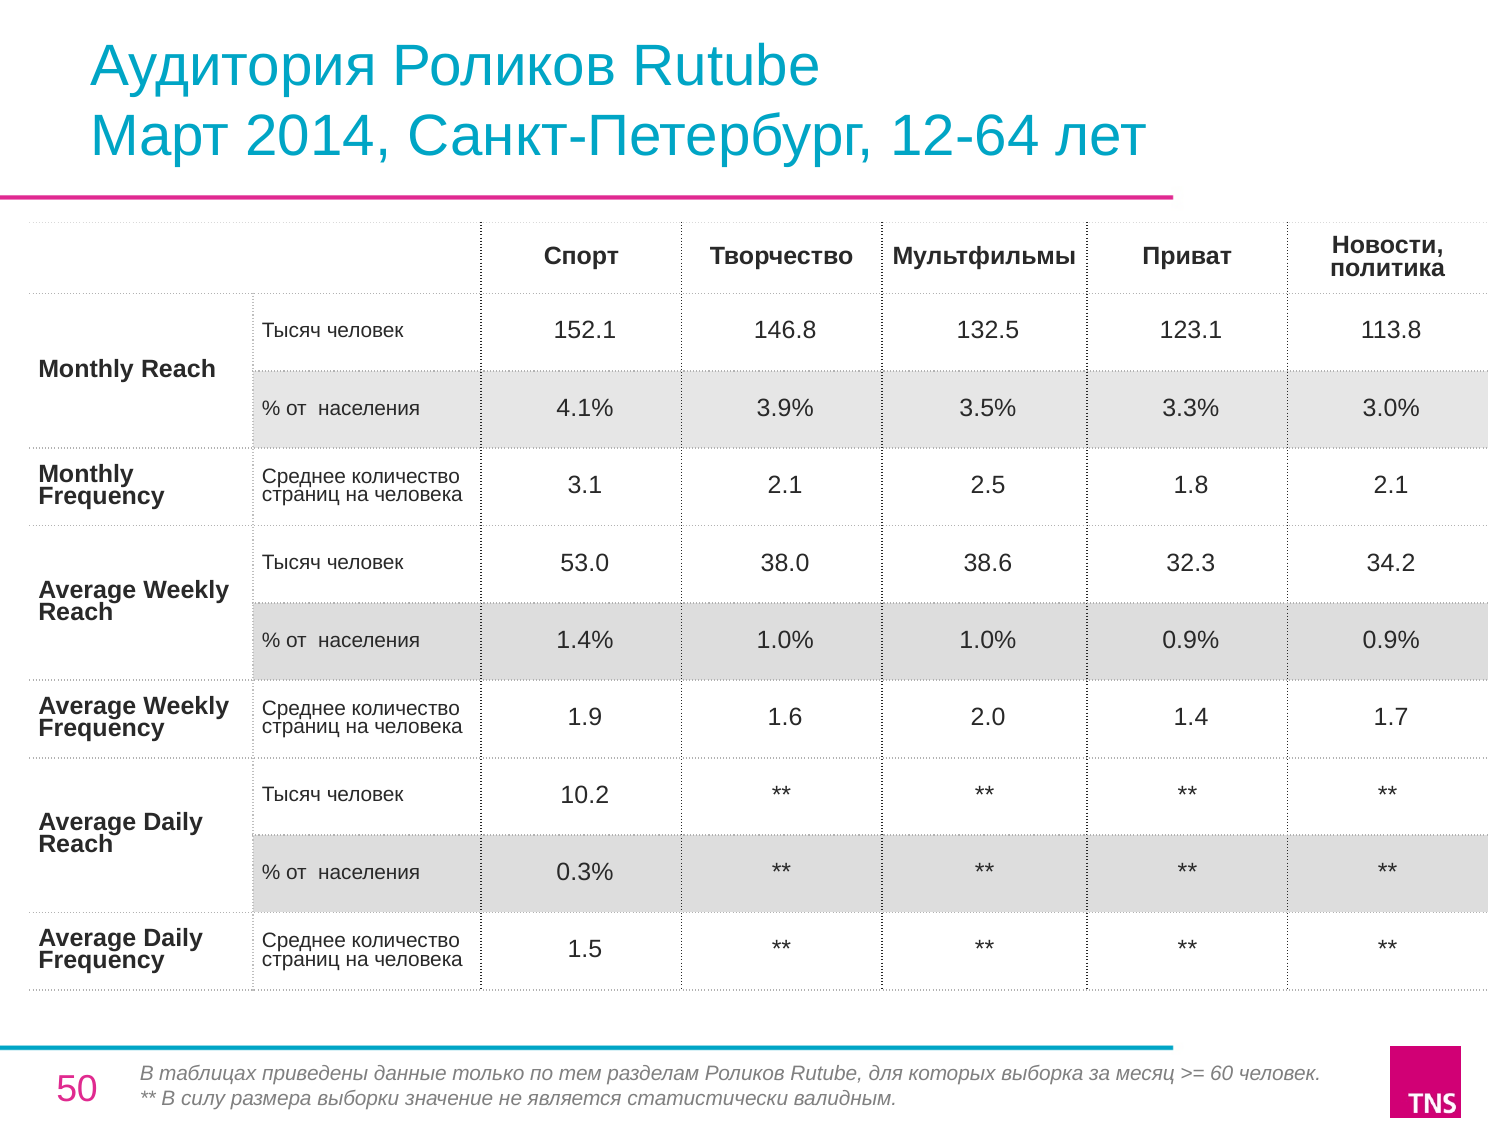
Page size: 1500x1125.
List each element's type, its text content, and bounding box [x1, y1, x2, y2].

table_cell ** [1087, 912, 1288, 990]
table_cell Average Weekly Frequency [29, 680, 253, 758]
table_cell ** [682, 912, 882, 990]
table_header [29, 223, 481, 294]
table_cell 3.9% [682, 371, 882, 448]
table_cell 32.3 [1087, 526, 1288, 603]
table_cell 113.8 [1288, 294, 1488, 371]
table_cell Average Weekly Reach [29, 526, 253, 680]
table_cell Тысяч человек [253, 526, 481, 603]
table_cell 1.7 [1288, 680, 1488, 758]
table_cell Тысяч человек [253, 758, 481, 835]
table_cell 3.0% [1288, 371, 1488, 448]
title Аудитория Роликов Rutube Март 2014, Санкт-Петербург, 12-64 лет [74, 8, 1476, 187]
table_cell ** [882, 835, 1087, 912]
table_cell Тысяч человек [253, 294, 481, 371]
table_cell 152.1 [481, 294, 682, 371]
table_cell % от населения [253, 835, 481, 912]
table_cell 2.1 [682, 448, 882, 526]
table_cell ** [882, 912, 1087, 990]
table_cell 3.5% [882, 371, 1087, 448]
table_cell 1.4 [1087, 680, 1288, 758]
table_cell 3.1 [481, 448, 682, 526]
table_cell % от населения [253, 603, 481, 680]
table_cell 1.4% [481, 603, 682, 680]
table_cell 4.1% [481, 371, 682, 448]
table_cell ** [1087, 758, 1288, 835]
table_header Новости, политика [1288, 223, 1488, 294]
table_header Творчество [682, 223, 882, 294]
table_cell 1.6 [682, 680, 882, 758]
table_cell 1.0% [882, 603, 1087, 680]
table_cell Среднее количество страниц на человека [253, 912, 481, 990]
table_cell ** [1087, 835, 1288, 912]
table_cell 0.3% [481, 835, 682, 912]
slide_number 50 [40, 1055, 392, 1125]
table_header Приват [1087, 223, 1288, 294]
table_cell Average Daily Reach [29, 758, 253, 912]
table_cell Среднее количество страниц на человека [253, 680, 481, 758]
table_cell 146.8 [682, 294, 882, 371]
table_cell ** [1288, 835, 1488, 912]
table_cell 0.9% [1087, 603, 1288, 680]
table_header Спорт [481, 223, 682, 294]
table_cell Average Daily Frequency [29, 912, 253, 990]
table_cell 38.6 [882, 526, 1087, 603]
table_cell 123.1 [1087, 294, 1288, 371]
table_cell 0.9% [1288, 603, 1488, 680]
table_cell ** [682, 758, 882, 835]
table_cell Monthly Frequency [29, 448, 253, 526]
table_cell 1.9 [481, 680, 682, 758]
table_cell 10.2 [481, 758, 682, 835]
text_box В таблицах приведены данные только по тем разделам Роликов Rutube, для которых выборка за месяц >= 60 человек. ** В силу размера выборки значение не является статистически валидным. [124, 1052, 1463, 1117]
table_cell 2.1 [1288, 448, 1488, 526]
table_cell Среднее количество страниц на человека [253, 448, 481, 526]
table_cell 1.0% [682, 603, 882, 680]
table_cell % от населения [253, 371, 481, 448]
table_cell ** [1288, 758, 1488, 835]
table_cell 2.5 [882, 448, 1087, 526]
table_cell 38.0 [682, 526, 882, 603]
picture [0, 0, 1500, 1125]
table_cell 34.2 [1288, 526, 1488, 603]
table_cell 132.5 [882, 294, 1087, 371]
table_cell Monthly Reach [29, 294, 253, 448]
table_cell 1.5 [481, 912, 682, 990]
table_cell ** [682, 835, 882, 912]
table_cell ** [1288, 912, 1488, 990]
table_cell 2.0 [882, 680, 1087, 758]
table_cell 3.3% [1087, 371, 1288, 448]
table_cell 1.8 [1087, 448, 1288, 526]
table_cell 53.0 [481, 526, 682, 603]
table_header Мультфильмы [882, 223, 1087, 294]
table_cell ** [882, 758, 1087, 835]
